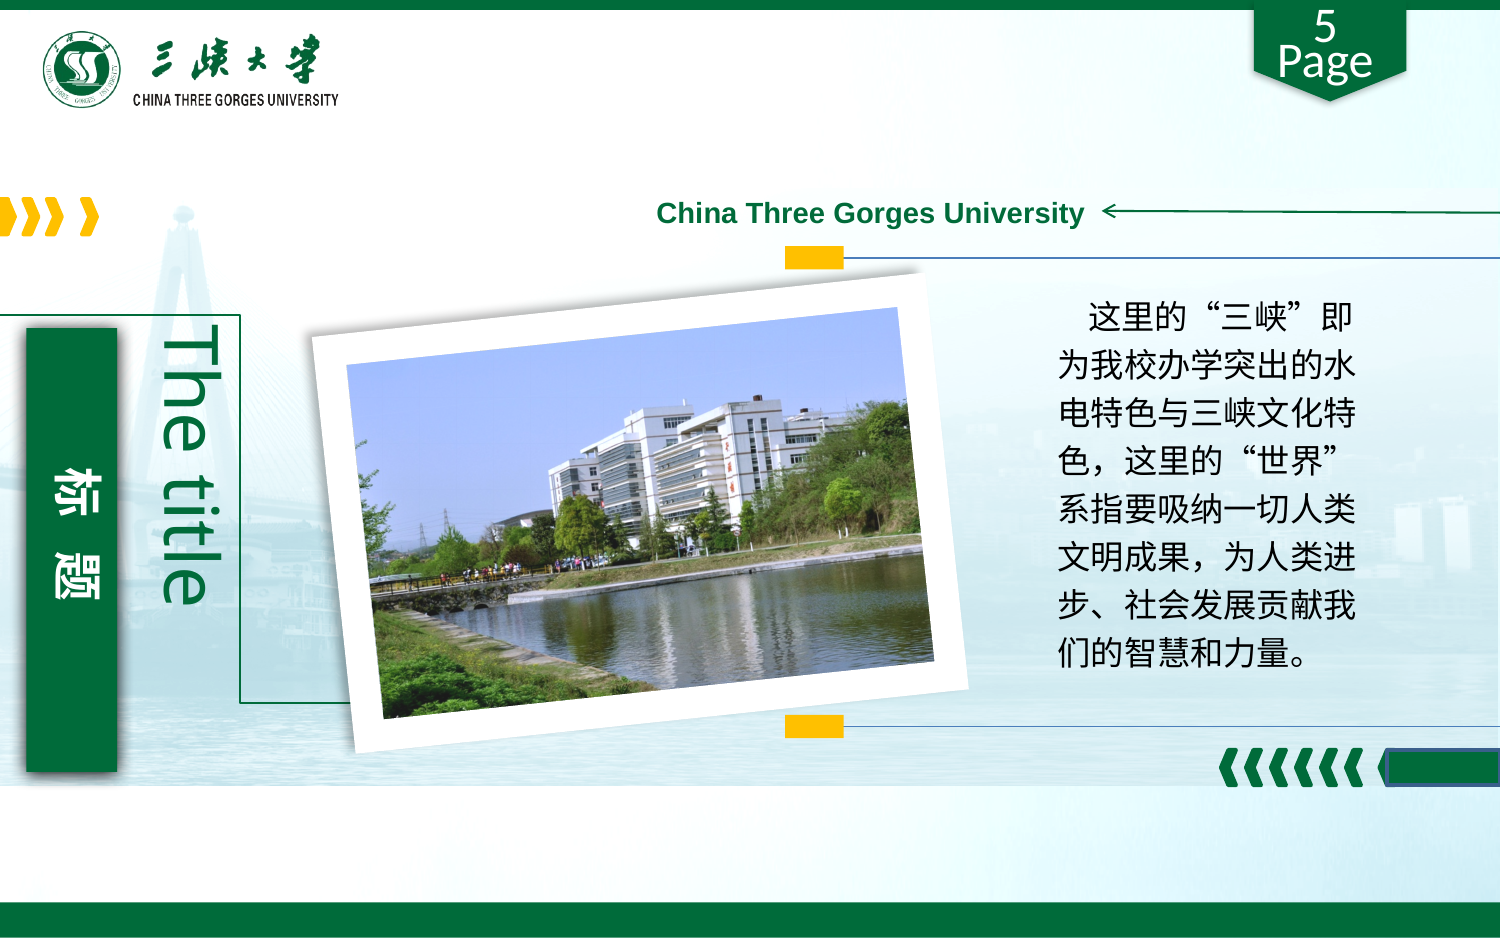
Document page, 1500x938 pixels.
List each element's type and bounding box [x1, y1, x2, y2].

text_box [0, 187, 779, 333]
picture [0, 0, 1500, 187]
text_box [640, 187, 1500, 239]
text_box [784, 245, 1500, 739]
picture [0, 786, 1500, 938]
picture [362, 334, 784, 692]
text_box [0, 700, 1500, 786]
text_box [0, 314, 481, 704]
